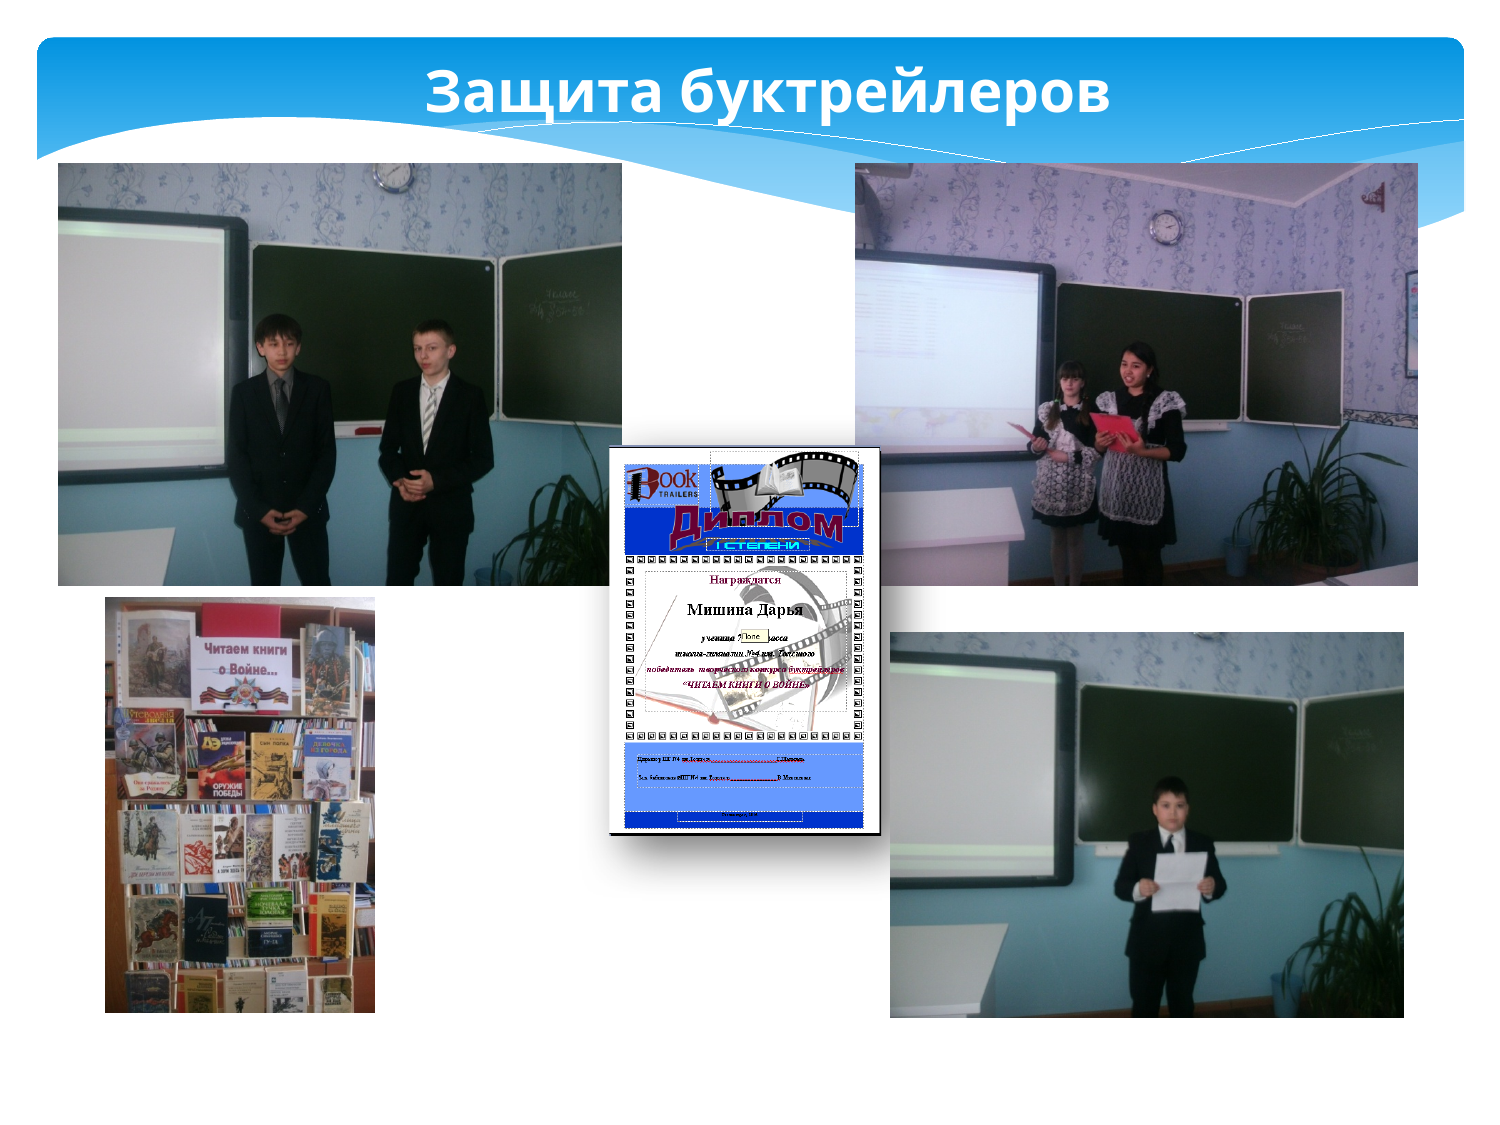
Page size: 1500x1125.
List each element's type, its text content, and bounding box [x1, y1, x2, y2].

picture [58, 163, 1419, 837]
picture [890, 632, 1405, 1019]
picture [105, 597, 376, 1013]
text_box Защита буктрейлеров [410, 46, 1278, 132]
